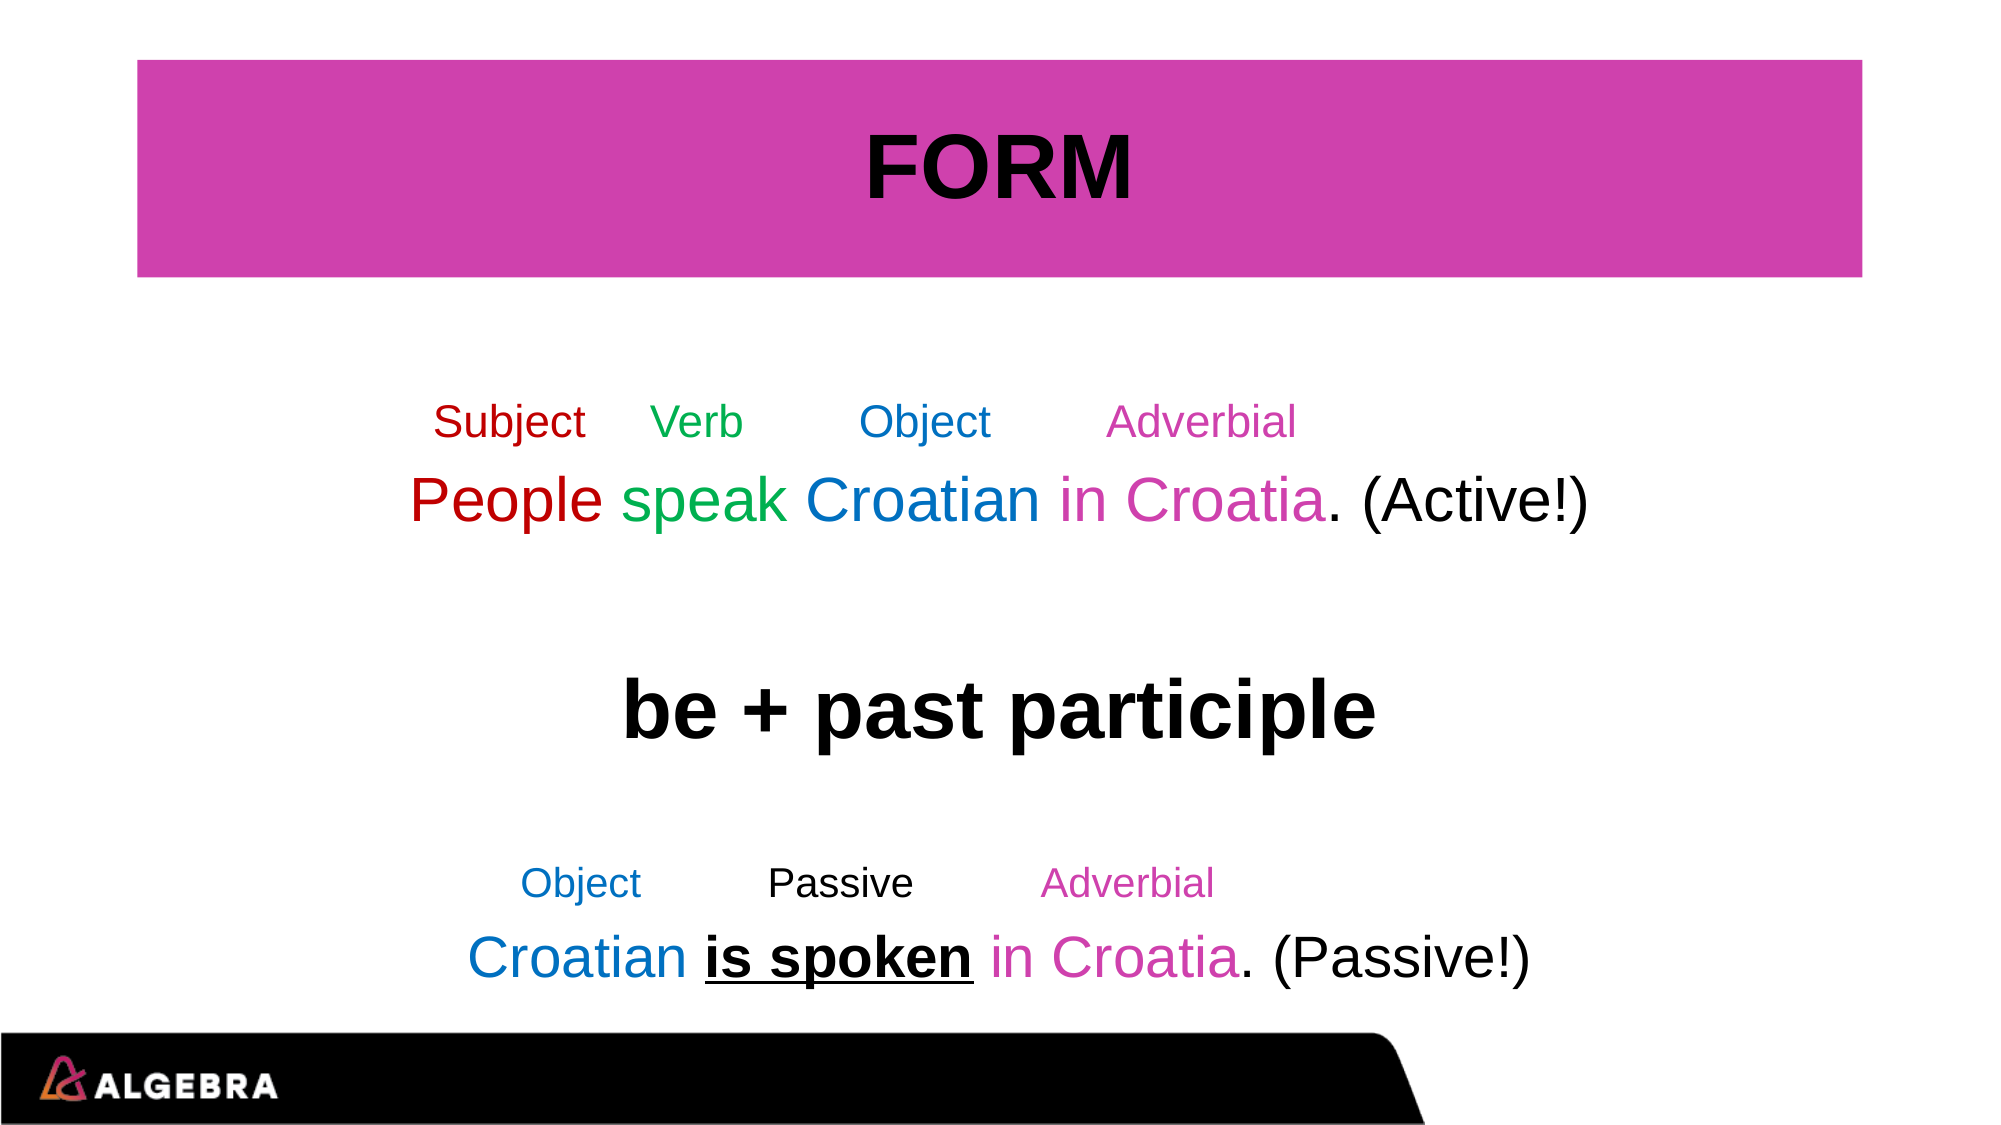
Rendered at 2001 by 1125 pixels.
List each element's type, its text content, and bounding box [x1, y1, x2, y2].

picture [0, 1032, 1425, 1125]
list Subject Verb Object Adverbial People speak Croatian in Croatia. (Active!) be + past participle Object Passive Adverbial Croatian is spoken in Croatia. (Passive!) [137, 299, 1863, 1014]
title FORM [137, 59, 1863, 278]
